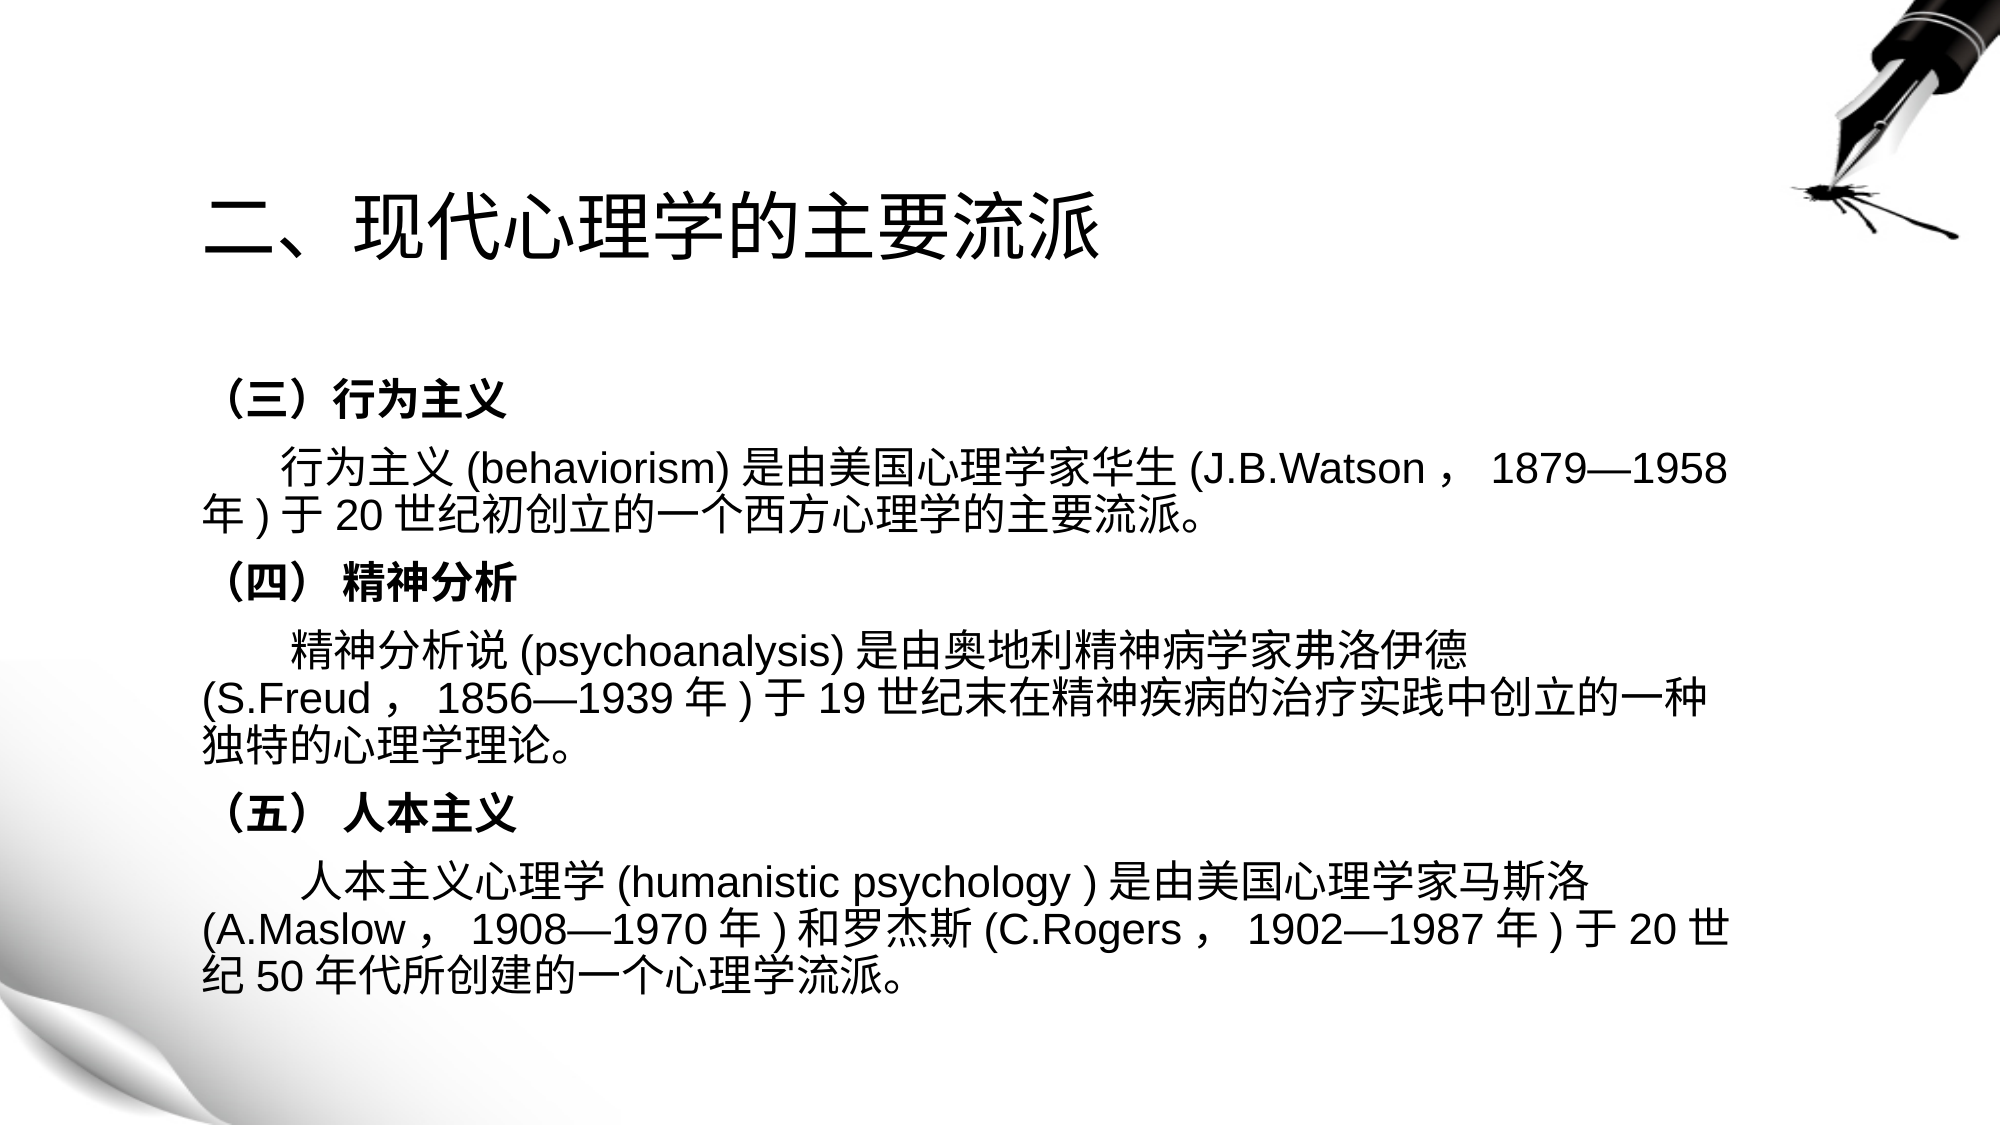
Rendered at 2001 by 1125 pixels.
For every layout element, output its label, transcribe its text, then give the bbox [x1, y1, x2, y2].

picture [0, 0, 2000, 1125]
list 二、现代心理学的主要流派 （三）行为主义 行为主义(behaviorism)是由美国心理学家华生(J.B.Watson，1879—1958年)于20世纪初创立的一个西方心理学的主要流派。 （四） 精神分析 精神分析说(psychoanalysis)是由奥地利精神病学家弗洛伊德(S.Freud，1856—1939年)于19世纪末在精神疾病的治疗实践中创立的一种独特的心理学理论。 （五） 人本主义 人本主义心理学(humanistic psychology )是由美国心理学家马斯洛(A.Maslow，1908—1970年)和罗杰斯(C.Rogers，1902—1987年)于20世纪50年代所创建的一个心理学流派。 [186, 182, 1766, 1030]
